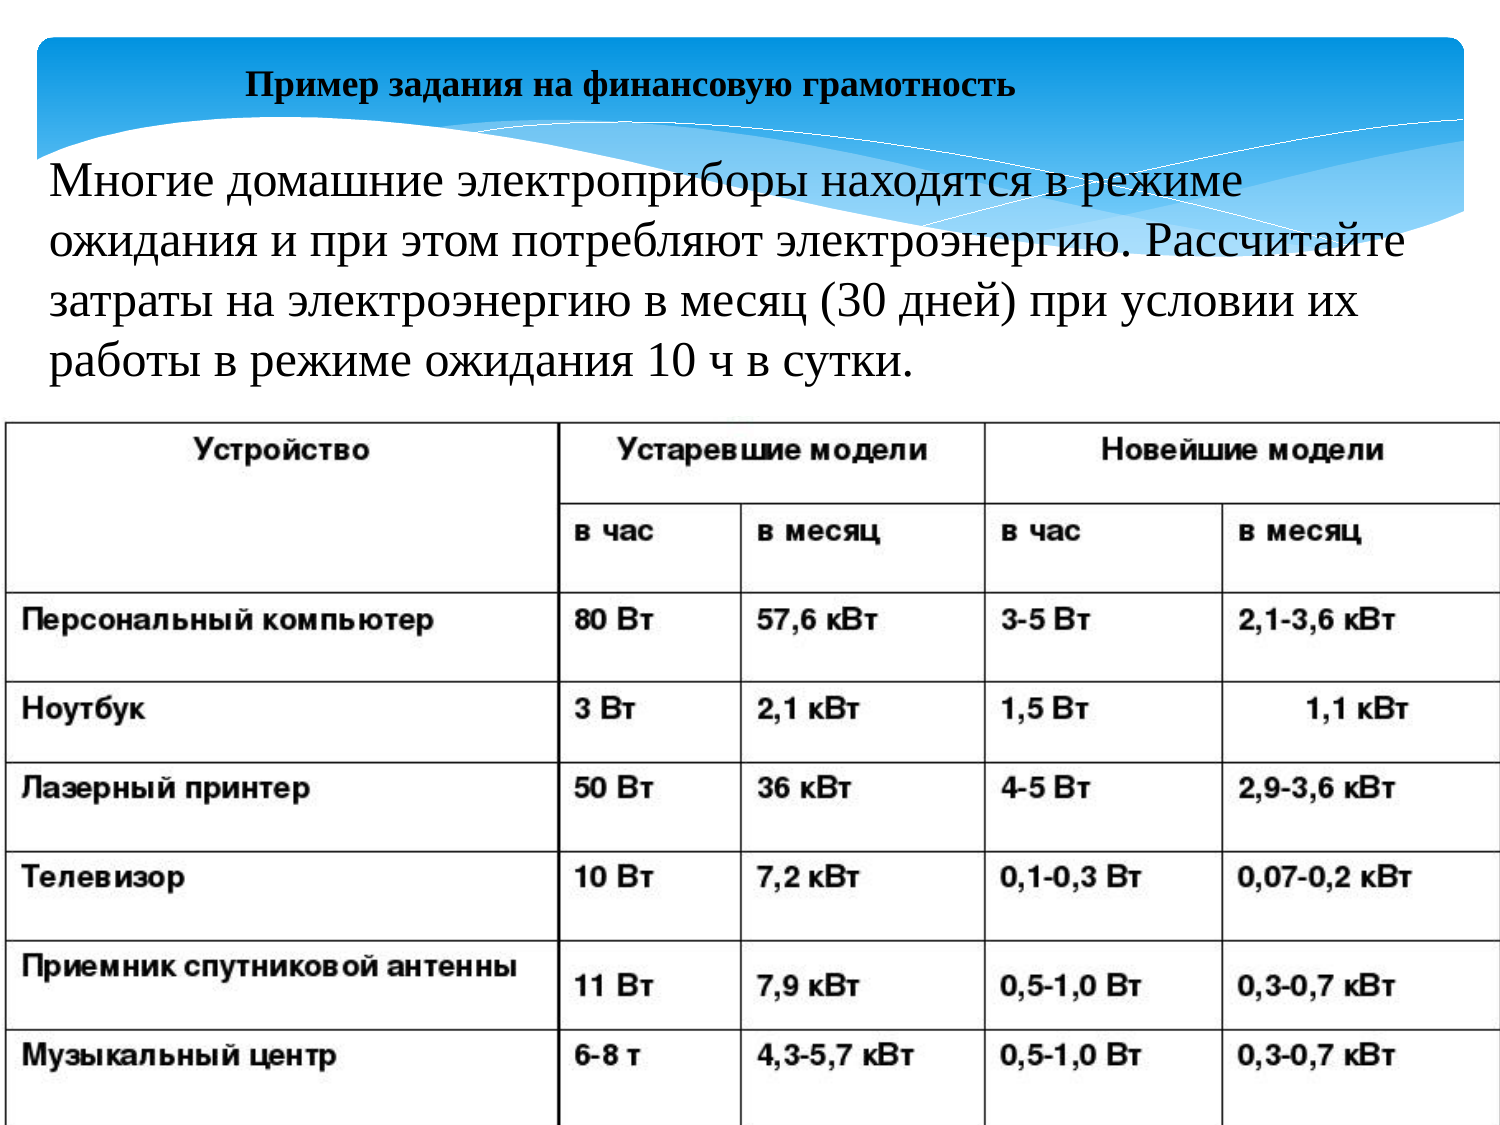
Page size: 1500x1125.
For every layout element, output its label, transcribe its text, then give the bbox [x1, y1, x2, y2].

title Многие домашние электроприборы находятся в режиме ожидания и при этом потребляют электроэнергию. Рассчитайте затраты на электроэнергию в месяц (30 дней) при условии их работы в режиме ожидания 10 ч в сутки. [33, 101, 1464, 413]
picture [0, 416, 1500, 1125]
text_box Пример задания на финансовую грамотность [230, 51, 1365, 112]
